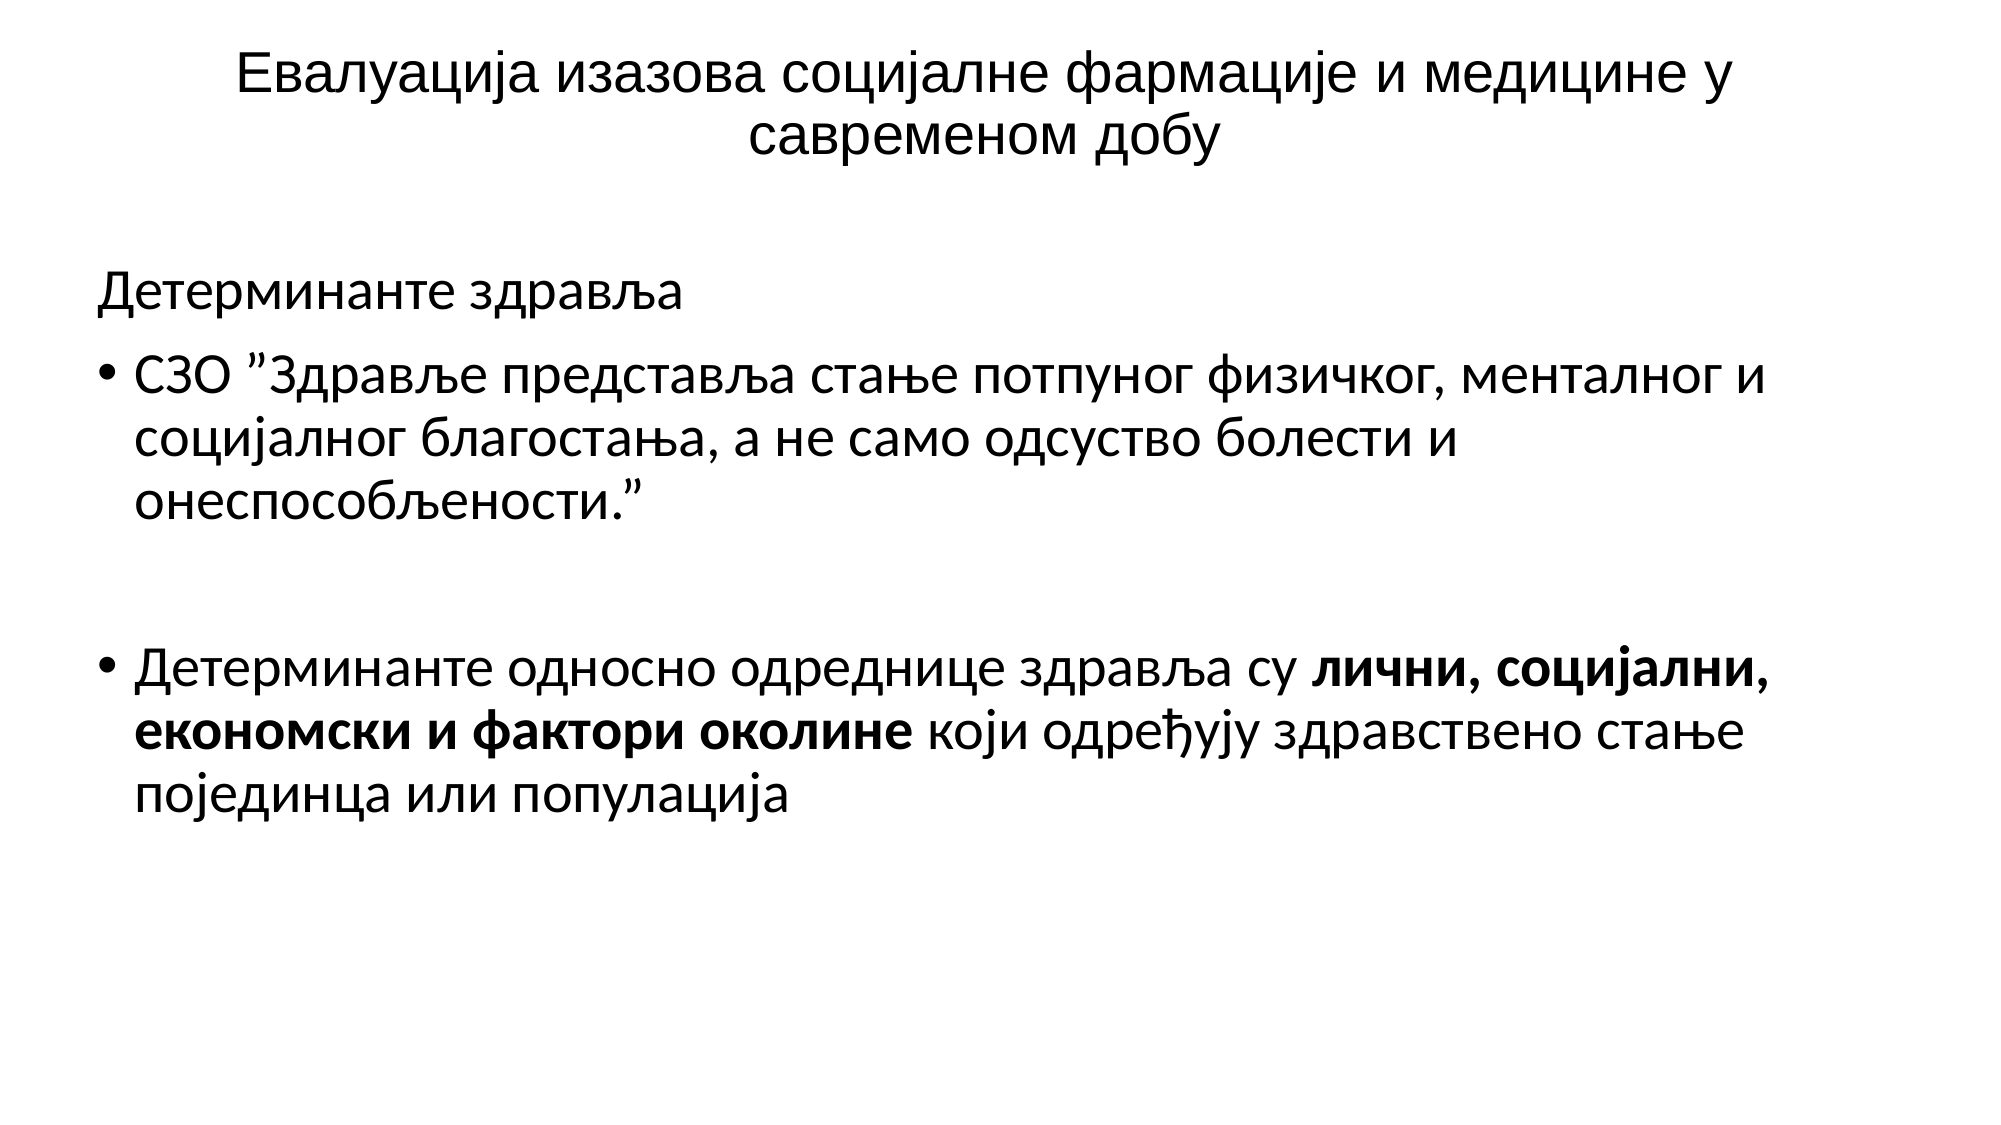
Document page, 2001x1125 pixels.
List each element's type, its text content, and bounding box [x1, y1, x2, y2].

title Евалуација изазова социјалне фармације и медицине у савременом добу [122, 35, 1848, 175]
list Детерминанте здравља СЗО ”Здравље представља стање потпуног физичког, менталног и социјалног благостања, а не само одсуство болести и онеспособљености.” Детерминанте односно одреднице здравља су лични, социјални, економски и фактори околине који одређују здравствено стање појединца или популација [82, 251, 1962, 1078]
